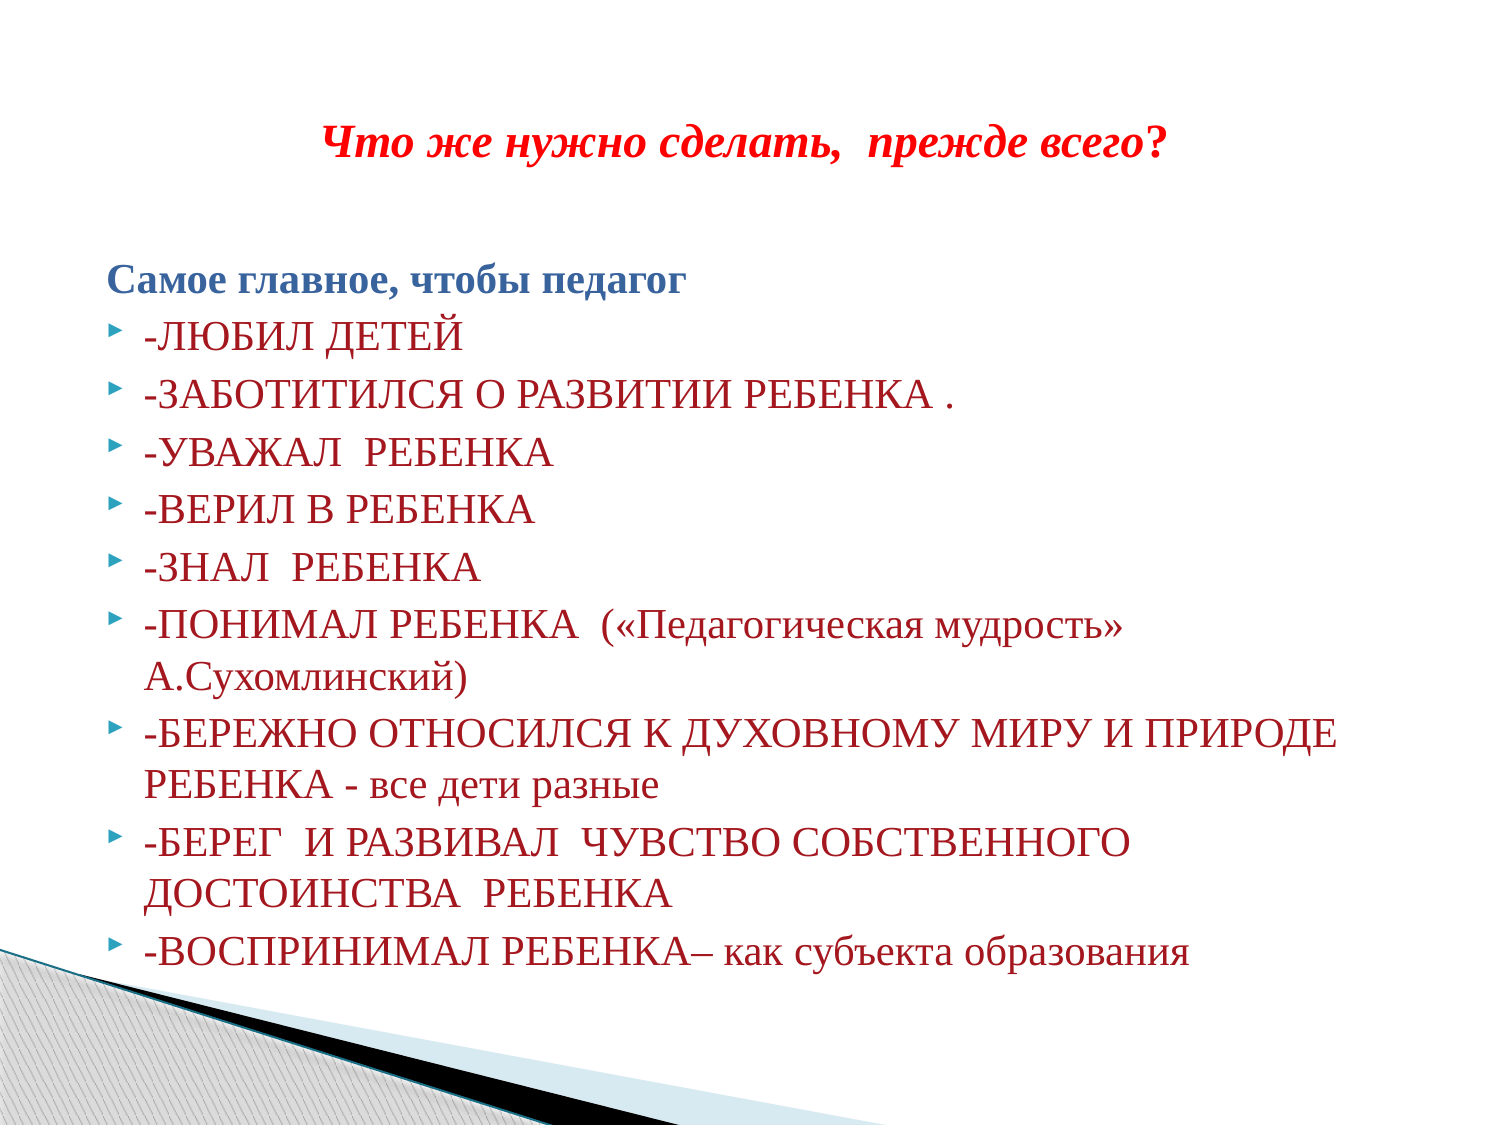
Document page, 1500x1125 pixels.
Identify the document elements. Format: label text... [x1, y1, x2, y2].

list Самое главное, чтобы педагог -ЛЮБИЛ ДЕТЕЙ -ЗАБОТИТИЛСЯ О РАЗВИТИИ РЕБЕНКА . -УВАЖАЛ РЕБЕНКА -ВЕРИЛ В РЕБЕНКА -ЗНАЛ РЕБЕНКА -ПОНИМАЛ РЕБЕНКА («Педагогическая мудрость» А.Сухомлинский) -БЕРЕЖНО ОТНОСИЛСЯ К ДУХОВНОМУ МИРУ И ПРИРОДЕ РЕБЕНКА - все дети разные -БЕРЕГ И РАЗВИВАЛ ЧУВСТВО СОБСТВЕННОГО ДОСТОИНСТВА РЕБЕНКА -ВОСПРИНИМАЛ РЕБЕНКА– как субъекта образования [74, 242, 1426, 986]
title Что же нужно сделать, прежде всего? [75, 45, 1425, 233]
